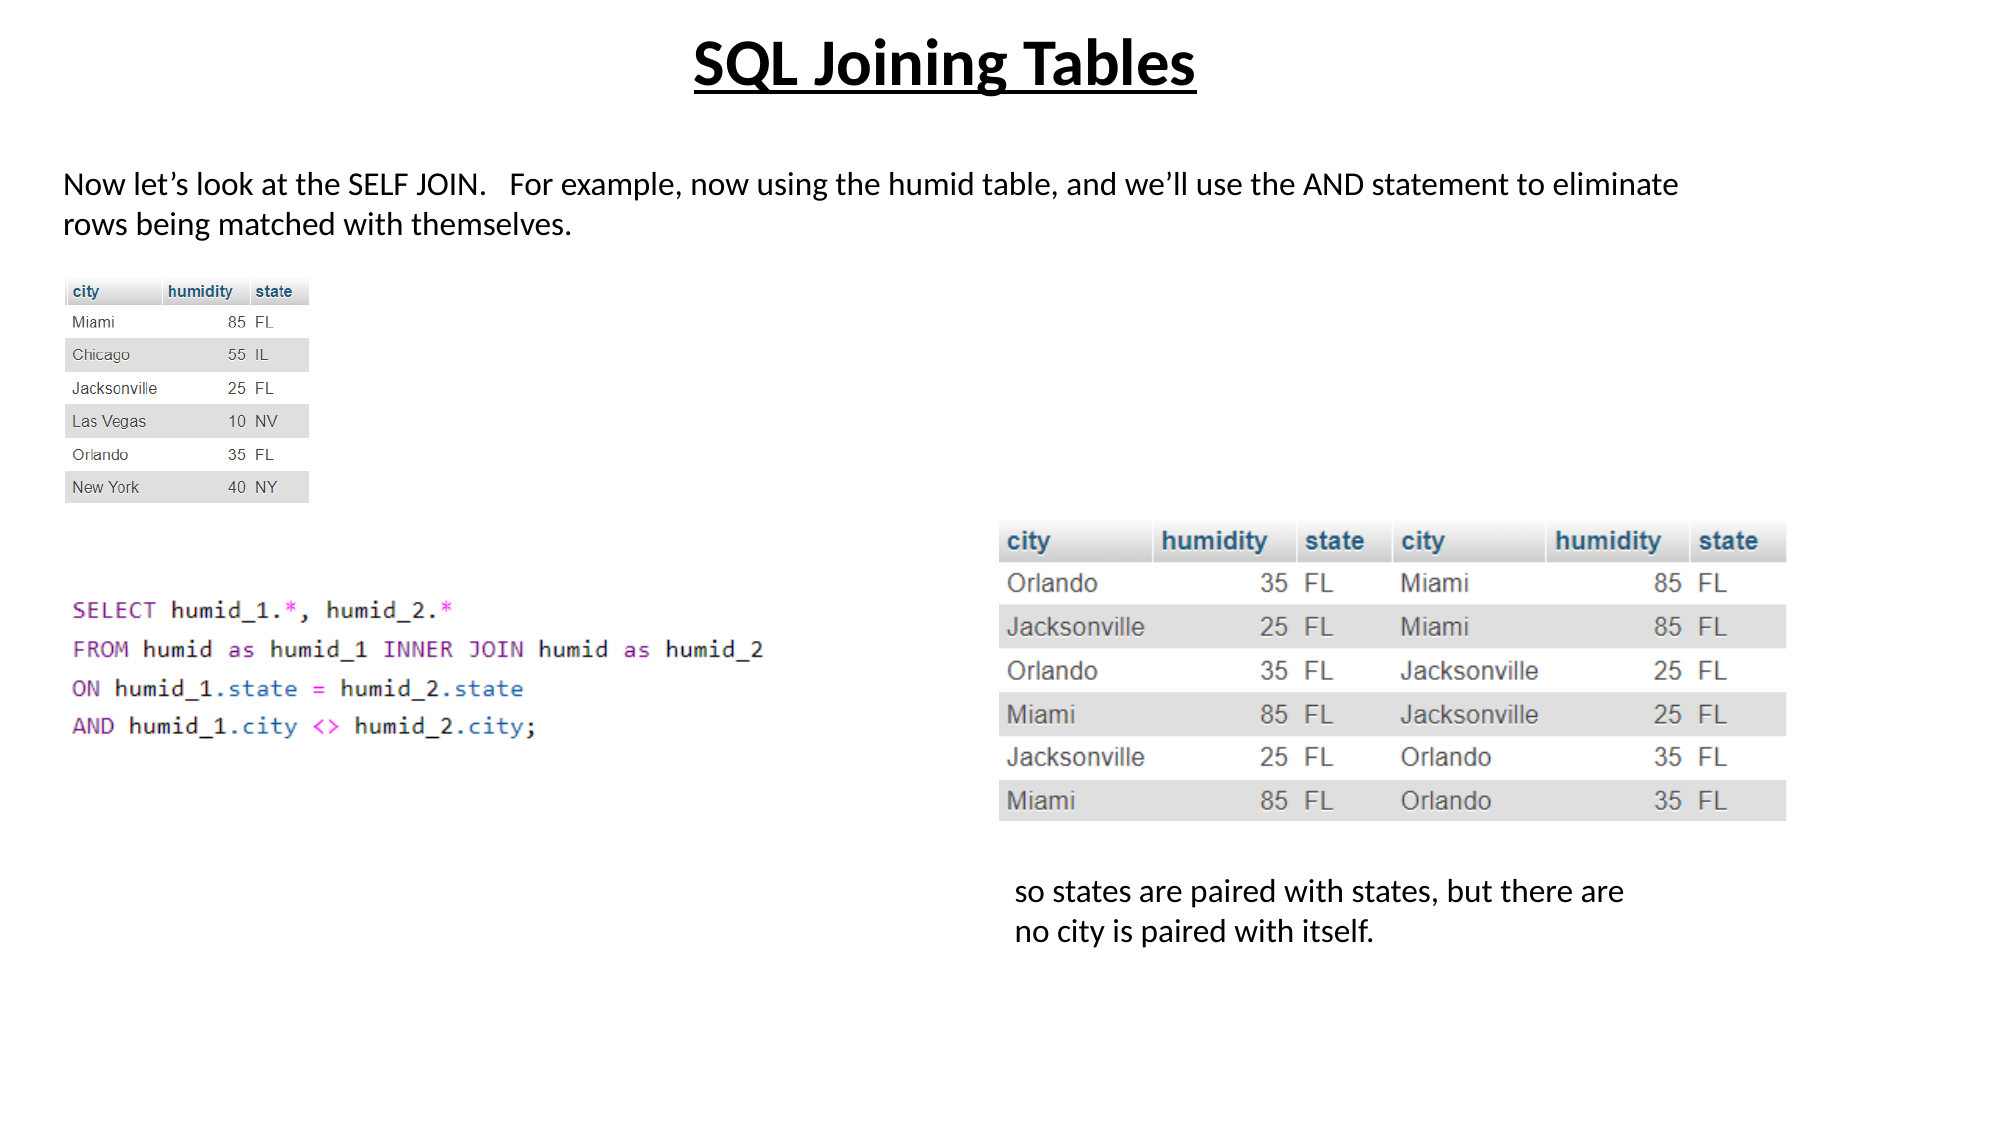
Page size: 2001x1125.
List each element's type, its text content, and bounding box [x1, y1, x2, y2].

picture [999, 517, 1799, 821]
picture [65, 277, 309, 503]
text_box so states are paired with states, but there are no city is paired with itself. [999, 861, 1647, 957]
picture [65, 590, 776, 749]
text_box Now let’s look at the SELF JOIN. For example, now using the humid table, and we’ll use the AND statement to eliminate rows being matched with themselves. [48, 155, 1764, 250]
text_box SQL Joining Tables [678, 11, 1212, 107]
